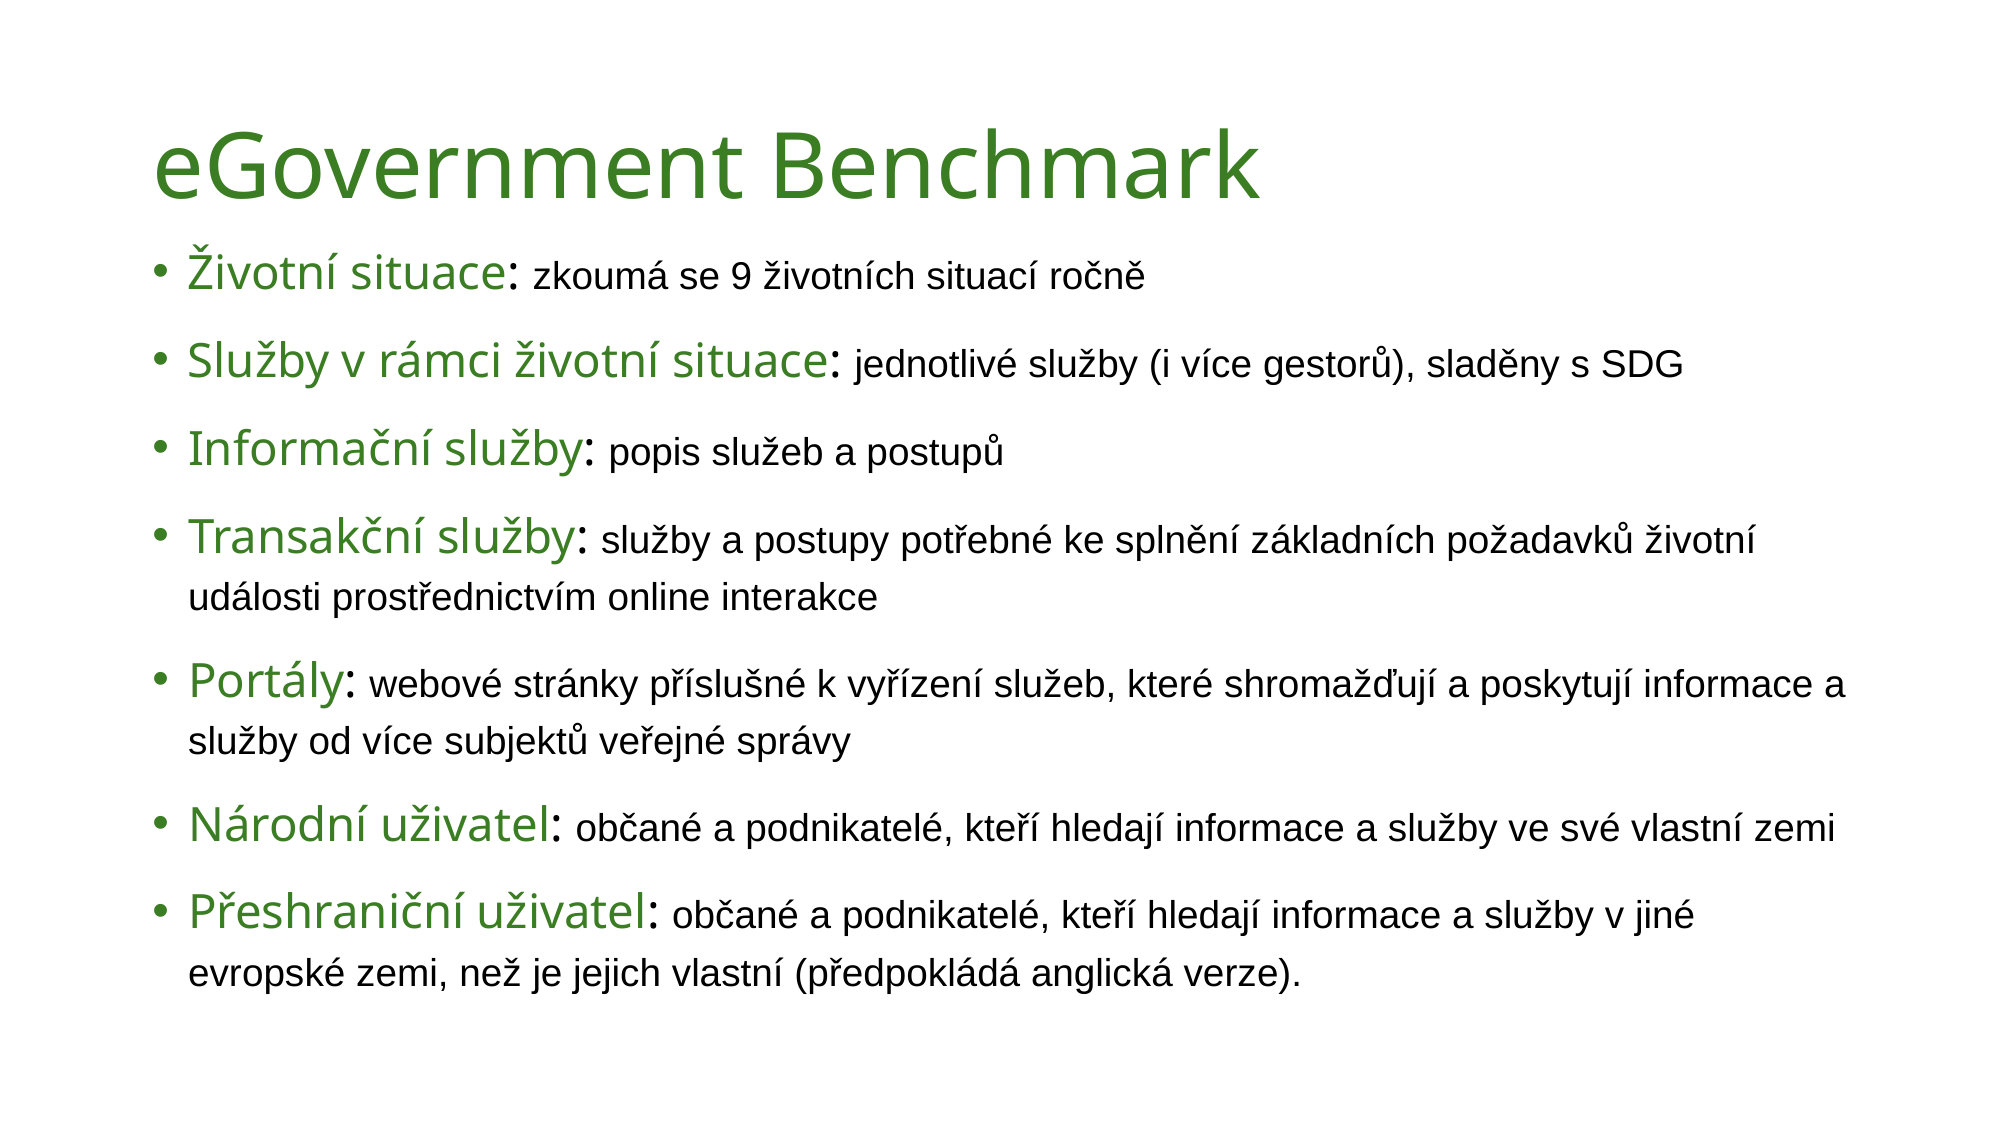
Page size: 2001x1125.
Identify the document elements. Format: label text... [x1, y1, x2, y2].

list Životní situace: zkoumá se 9 životních situací ročně Služby v rámci životní situace: jednotlivé služby (i více gestorů), sladěny s SDG Informační služby: popis služeb a postupů Transakční služby: služby a postupy potřebné ke splnění základních požadavků životní události prostřednictvím online interakce Portály: webové stránky příslušné k vyřízení služeb, které shromažďují a poskytují informace a služby od více subjektů veřejné správy Národní uživatel: občané a podnikatelé, kteří hledají informace a služby ve své vlastní zemi Přeshraniční uživatel: občané a podnikatelé, kteří hledají informace a služby v jiné evropské zemi, než je jejich vlastní (předpokládá anglická verze). [137, 223, 1863, 1014]
title eGovernment Benchmark [137, 59, 1863, 223]
